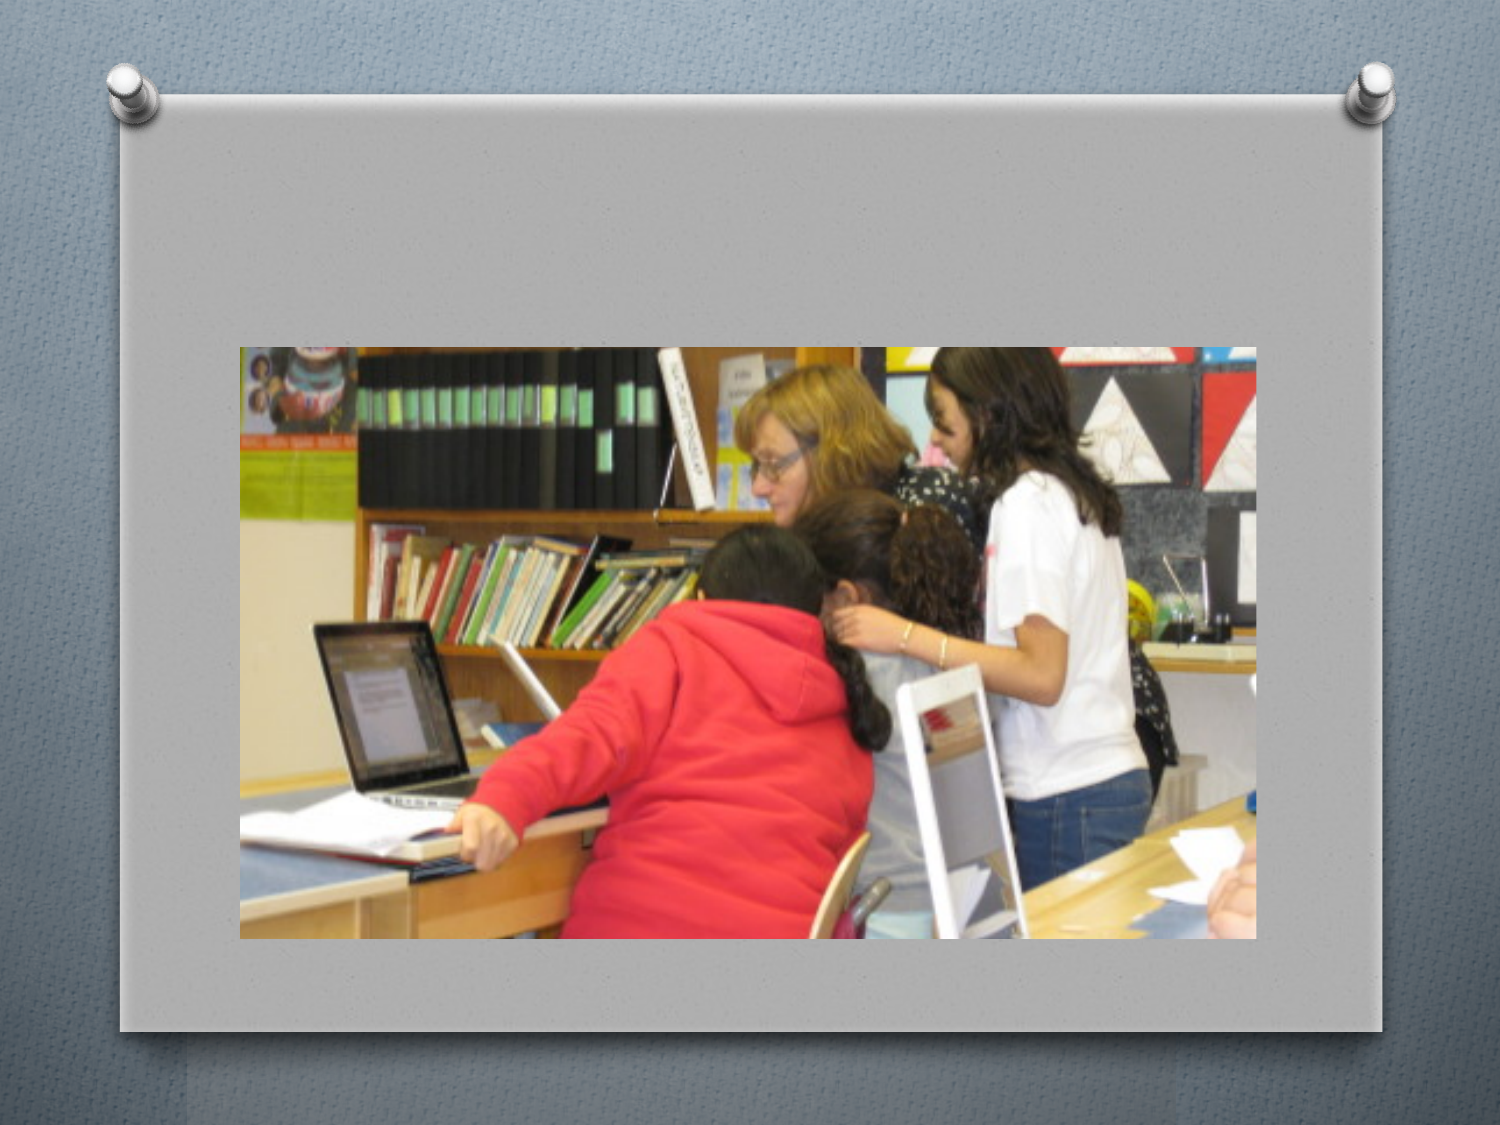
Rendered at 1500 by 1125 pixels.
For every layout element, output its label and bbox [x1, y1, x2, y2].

list [239, 347, 1257, 940]
picture [1317, 35, 1439, 156]
picture [75, 29, 198, 153]
